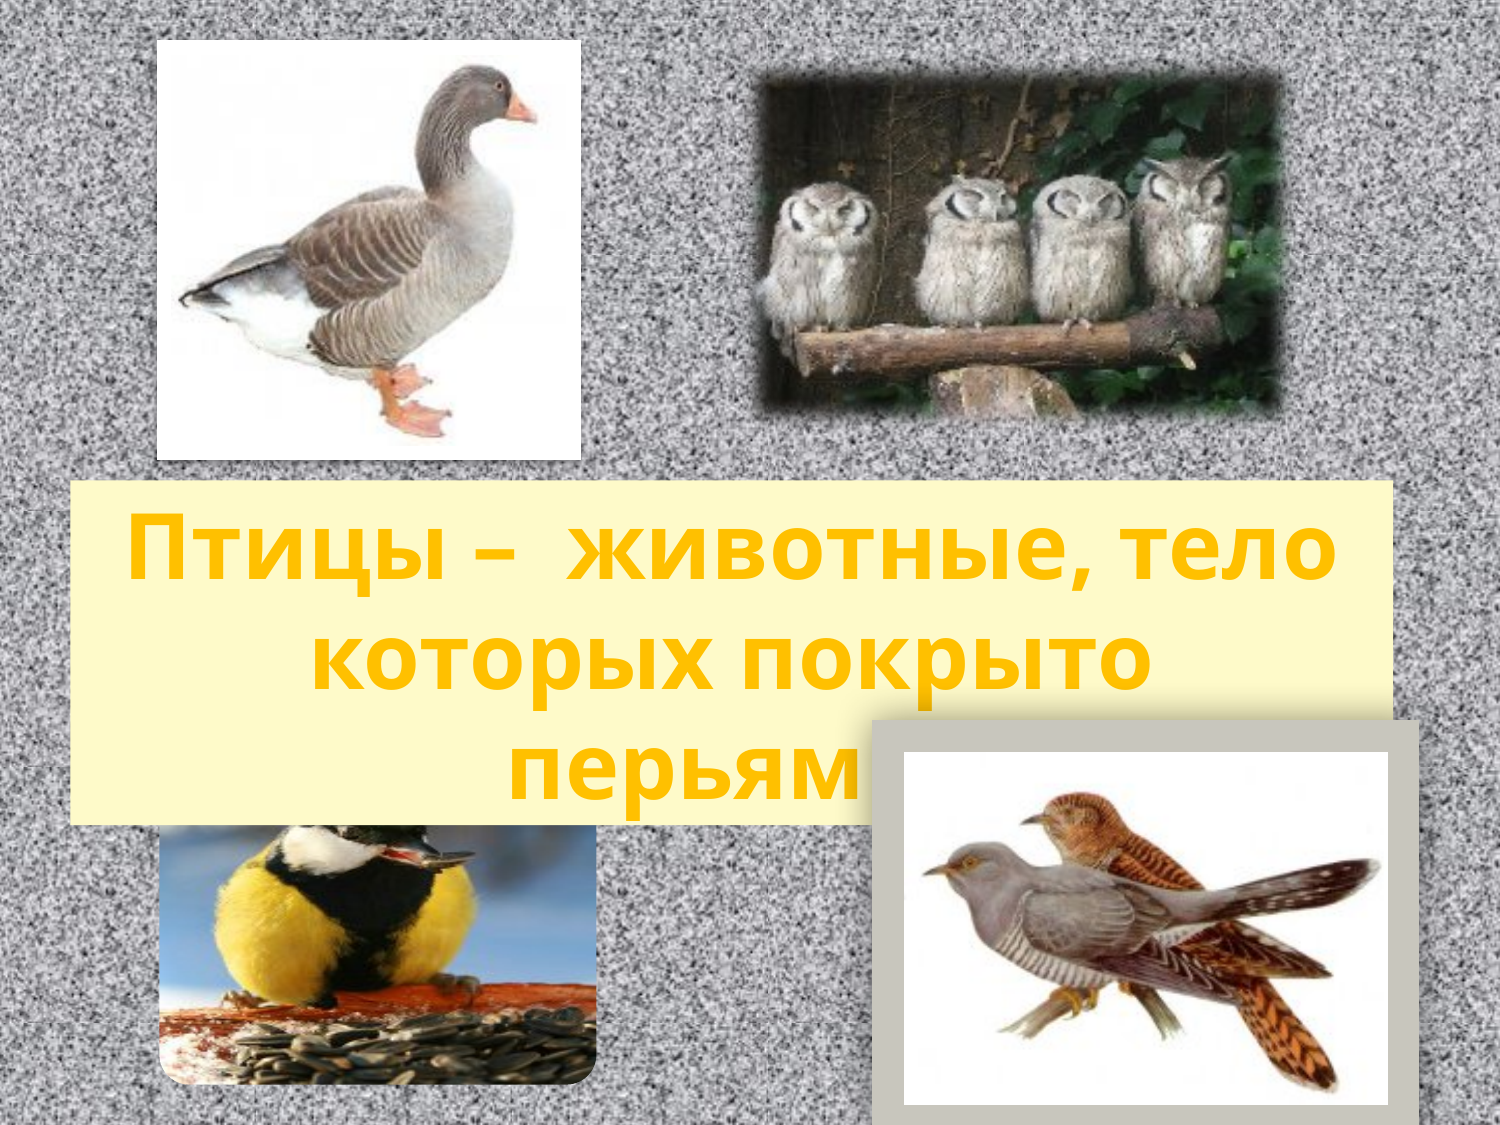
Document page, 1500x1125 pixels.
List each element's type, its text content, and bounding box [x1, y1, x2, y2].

picture [158, 734, 597, 1085]
picture [903, 751, 1389, 1106]
picture [0, 0, 1500, 1125]
text_box Птицы – животные, тело которых покрыто перьями. [70, 480, 1394, 826]
